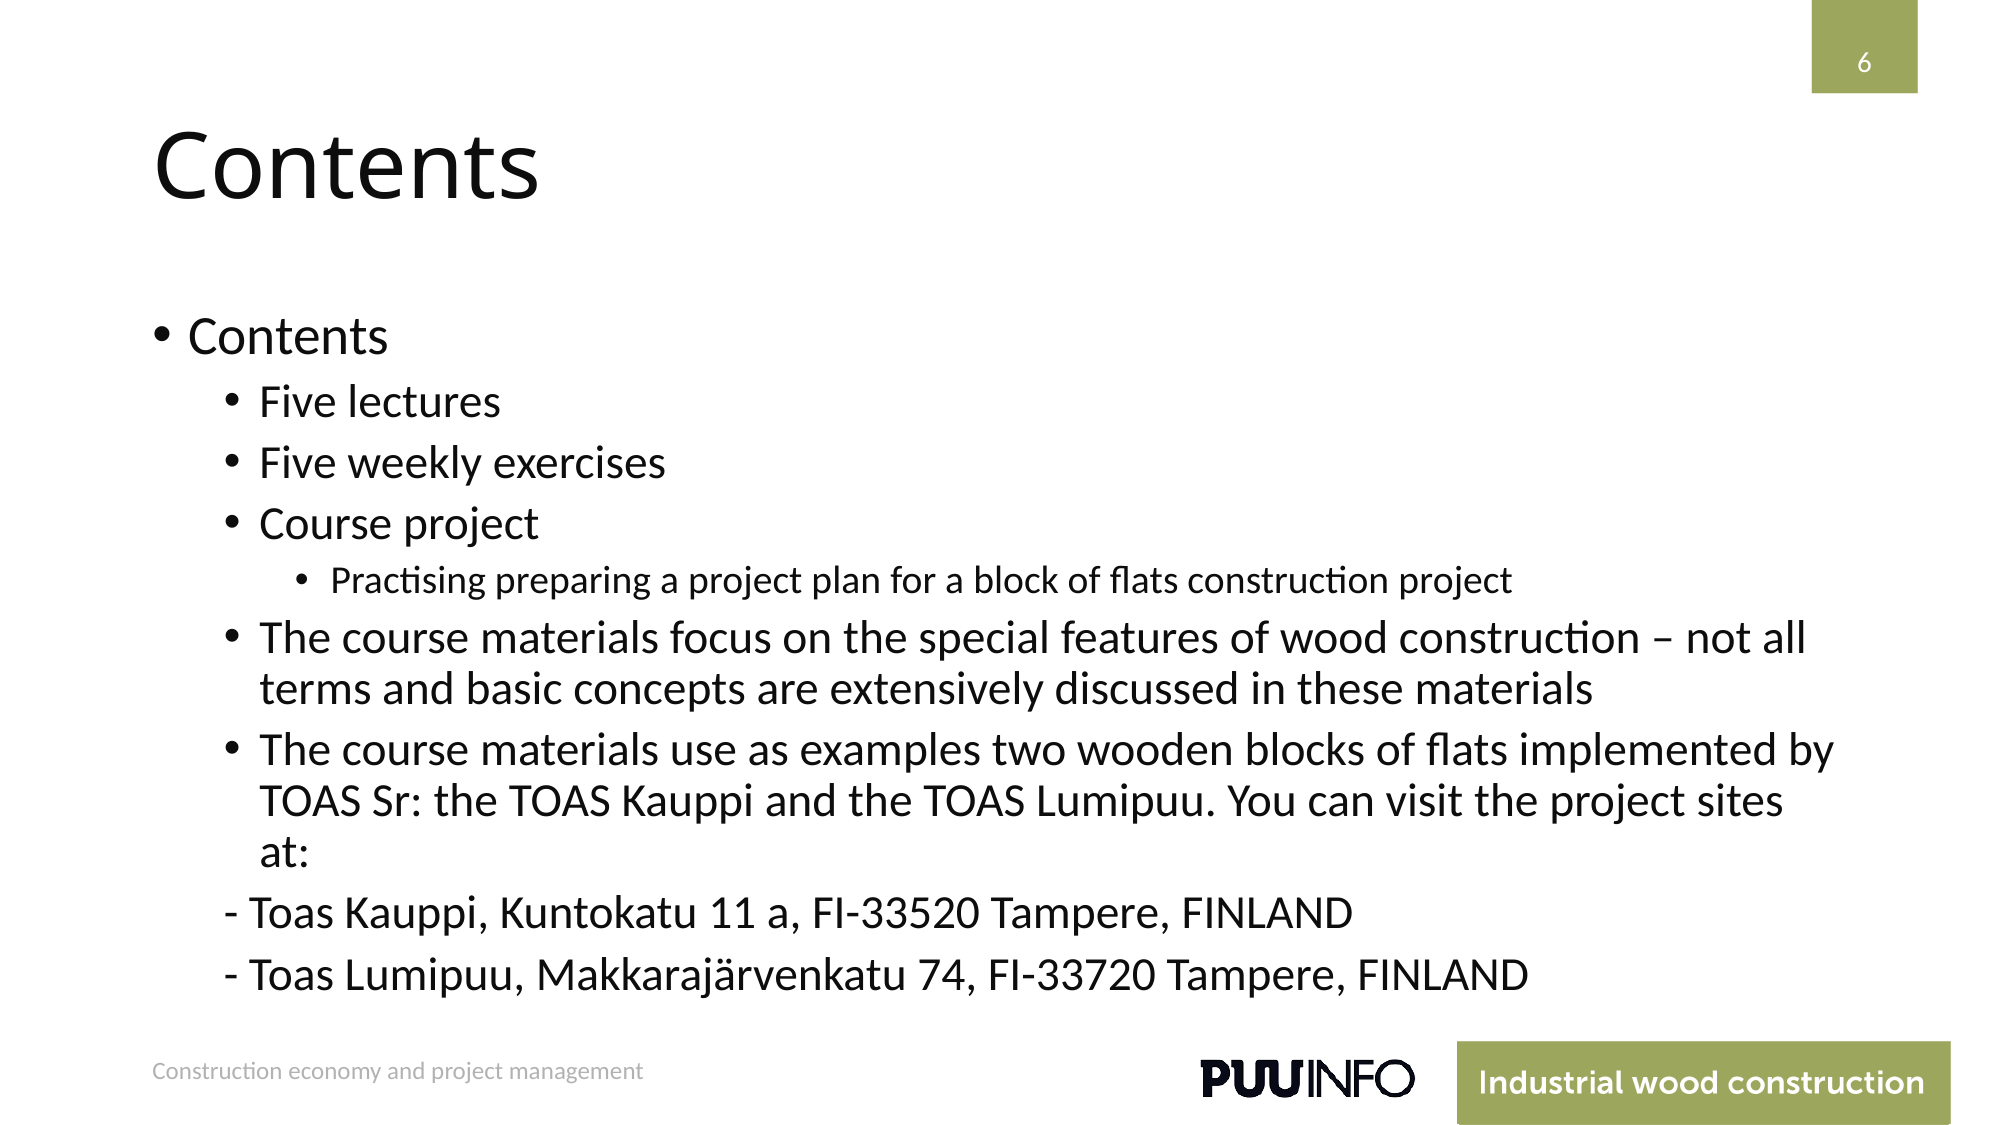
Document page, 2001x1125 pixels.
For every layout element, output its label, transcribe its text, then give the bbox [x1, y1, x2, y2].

slide_number 6 [1811, 29, 1918, 93]
picture [0, 0, 2000, 1125]
footer Construction economy and project management [137, 1039, 813, 1100]
list Contents Five lectures Five weekly exercises Course project Practising preparing a project plan for a block of flats construction project The course materials focus on the special features of wood construction – not all terms and basic concepts are extensively discussed in these materials The course materials use as examples two wooden blocks of flats implemented by TOAS Sr: the TOAS Kauppi and the TOAS Lumipuu. You can visit the project sites at: - Toas Kauppi, Kuntokatu 11 a, FI-33520 Tampere, FINLAND - Toas Lumipuu, Makkarajärvenkatu 74, FI-33720 Tampere, FINLAND [137, 299, 1863, 1014]
title Contents [137, 59, 1863, 278]
